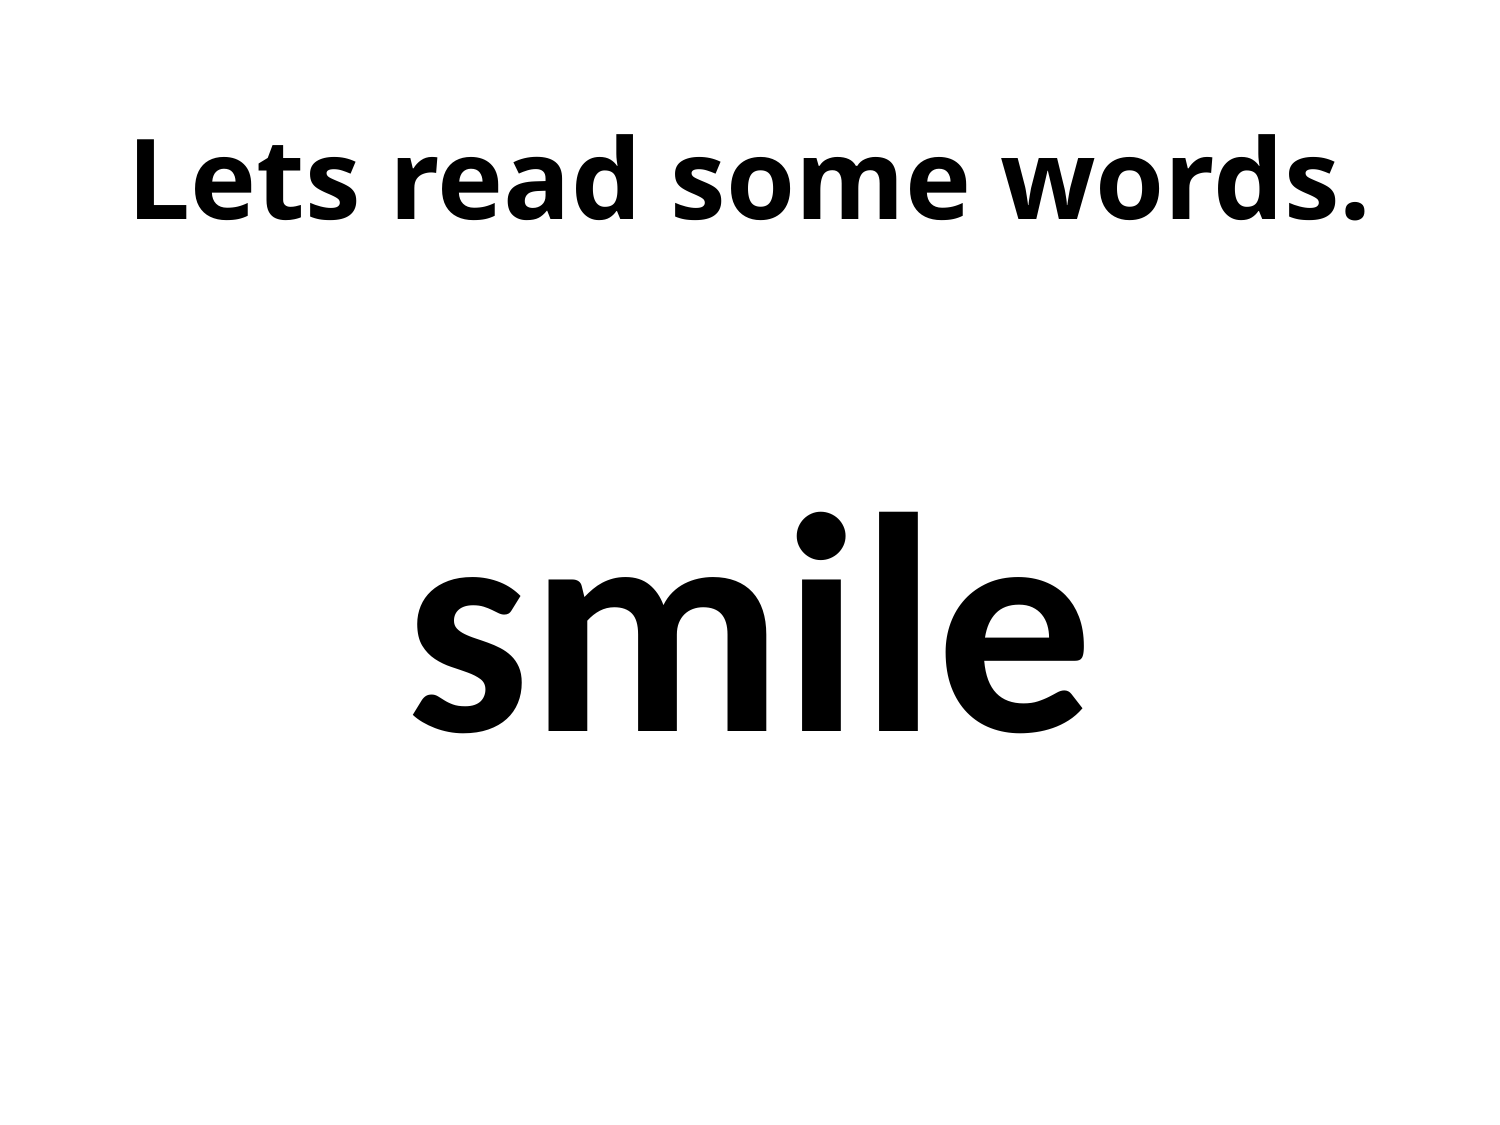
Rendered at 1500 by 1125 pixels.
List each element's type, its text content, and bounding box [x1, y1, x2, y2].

list Lets read some words. [75, 99, 1425, 300]
title smile [75, 512, 1425, 700]
